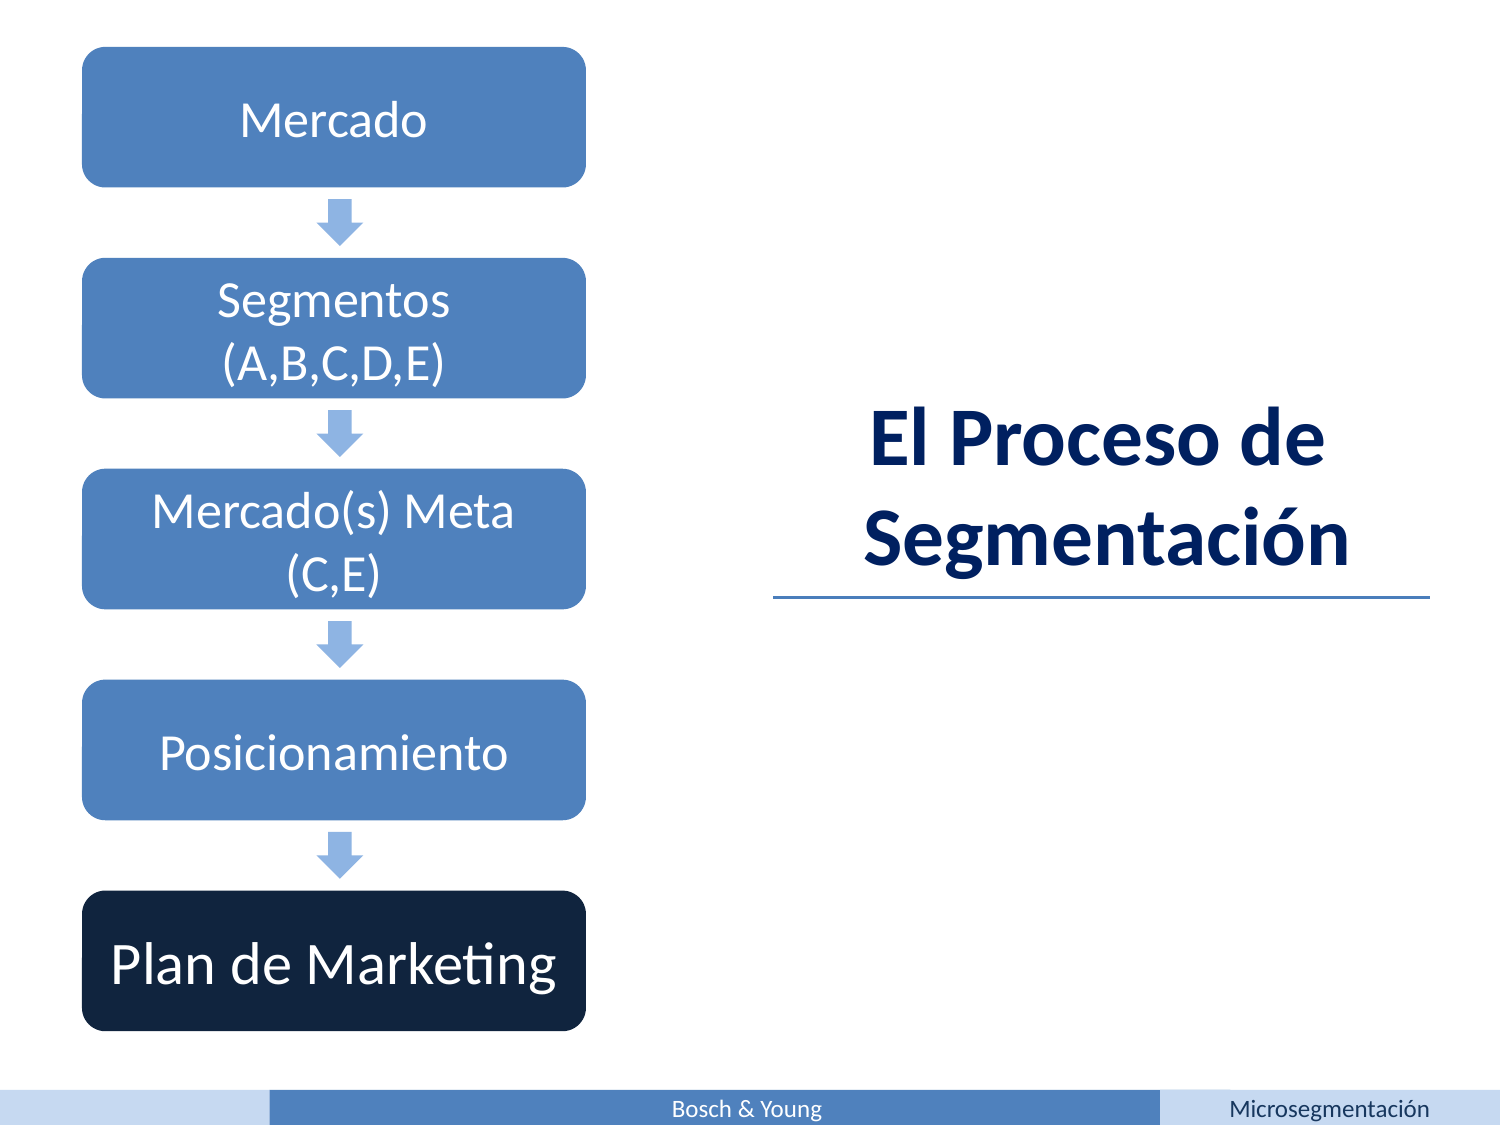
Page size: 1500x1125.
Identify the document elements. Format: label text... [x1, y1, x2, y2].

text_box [81, 46, 587, 1032]
text_box El Proceso de Segmentación [632, 374, 1500, 590]
text_box Microsegmentación [1158, 1088, 1500, 1125]
text_box Bosch & Young [272, 1088, 1158, 1125]
text_box [0, 1088, 272, 1125]
